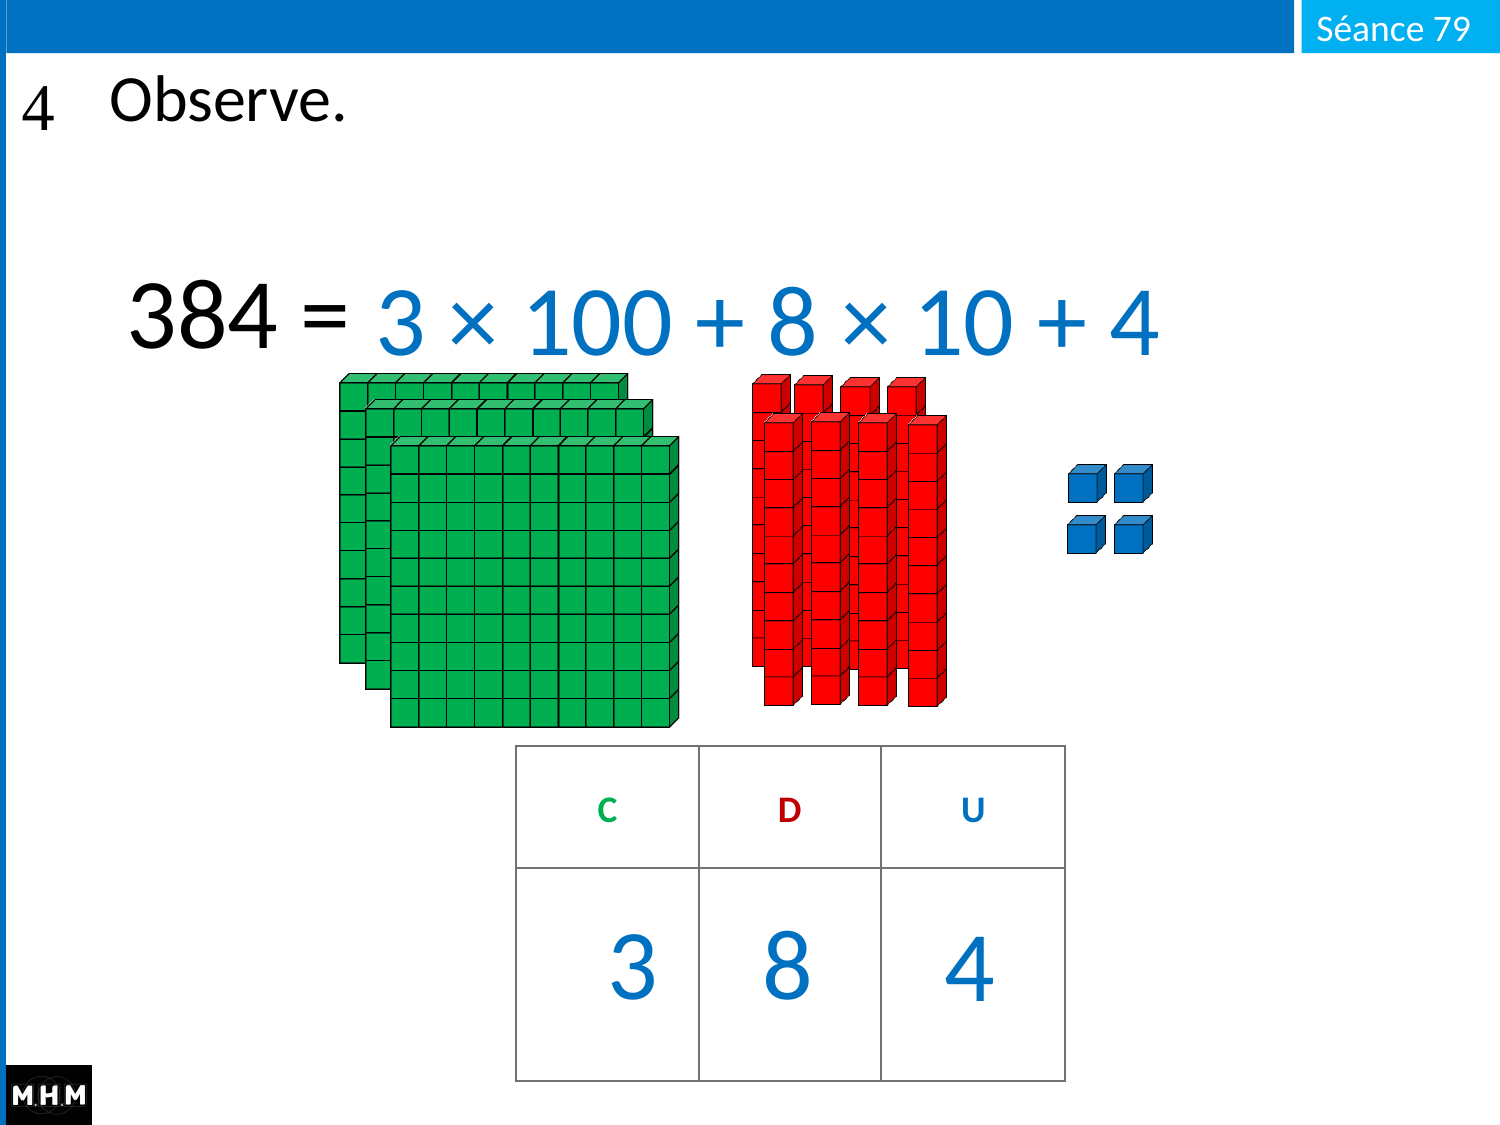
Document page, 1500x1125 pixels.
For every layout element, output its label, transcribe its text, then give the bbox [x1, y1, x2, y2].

picture [335, 370, 681, 730]
title Observe. [94, 57, 1389, 144]
picture [749, 372, 950, 709]
text_box 384 = … [111, 240, 361, 376]
picture [1065, 462, 1109, 504]
picture [6, 1065, 92, 1125]
picture [1064, 513, 1108, 555]
text_box 3 × 100 + 8 × 10 + 4 [361, 239, 1325, 383]
picture [1111, 513, 1155, 555]
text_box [515, 746, 1065, 1081]
picture [1111, 462, 1155, 504]
